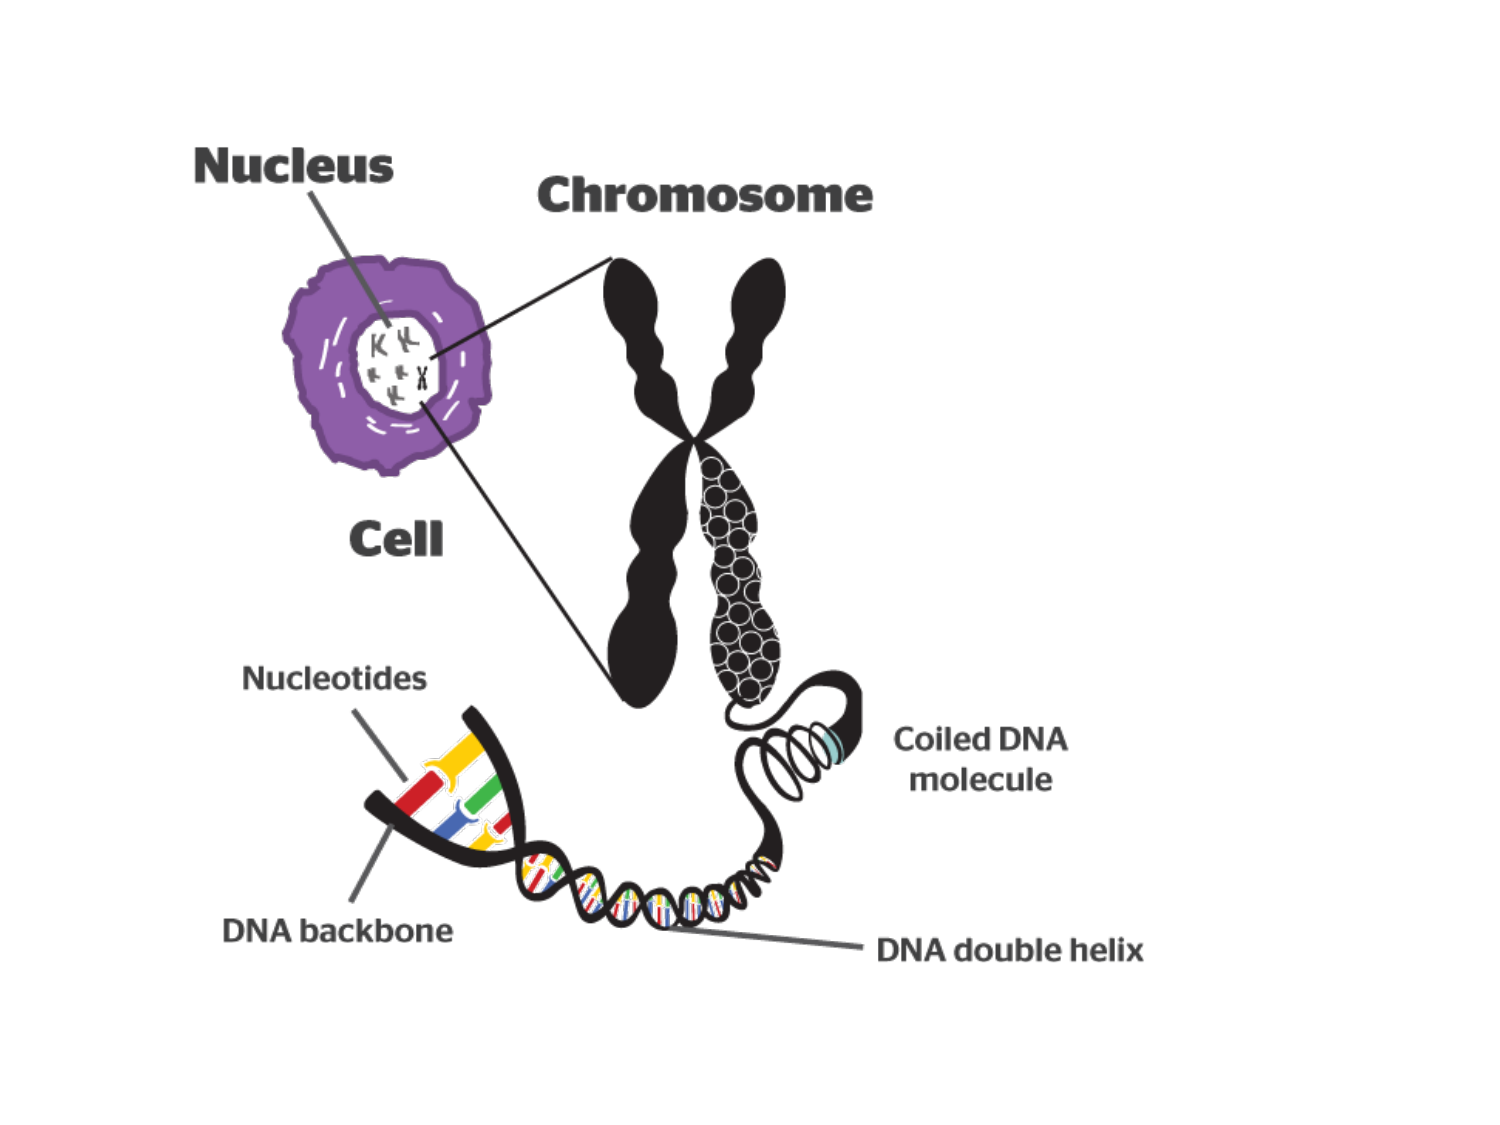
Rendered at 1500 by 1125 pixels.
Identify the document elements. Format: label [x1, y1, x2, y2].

list [99, 99, 1413, 1006]
